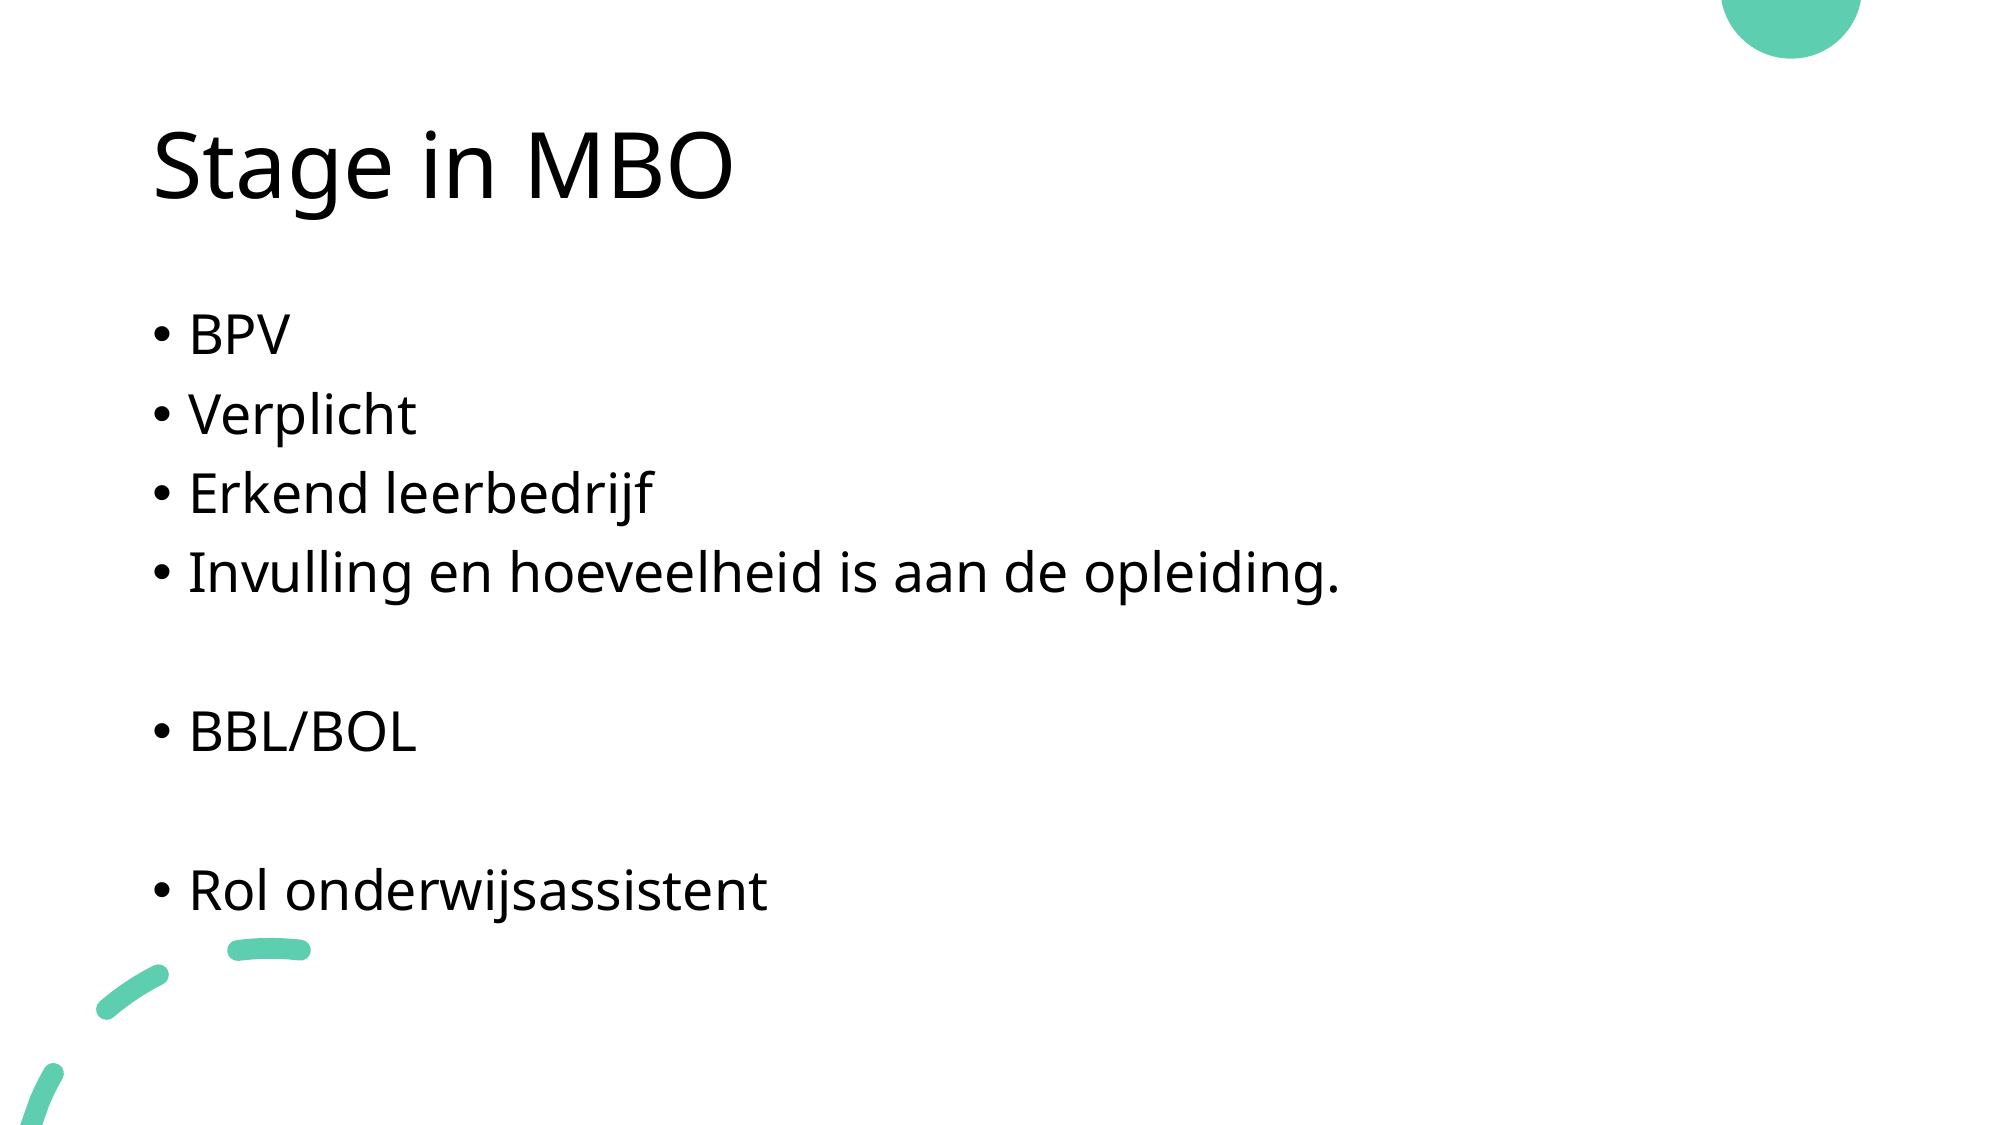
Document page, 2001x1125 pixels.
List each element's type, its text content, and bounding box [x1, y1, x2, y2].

title Stage in MBO [137, 59, 1863, 278]
list BPV Verplicht Erkend leerbedrijf Invulling en hoeveelheid is aan de opleiding. BBL/BOL Rol onderwijsassistent [137, 299, 1863, 933]
